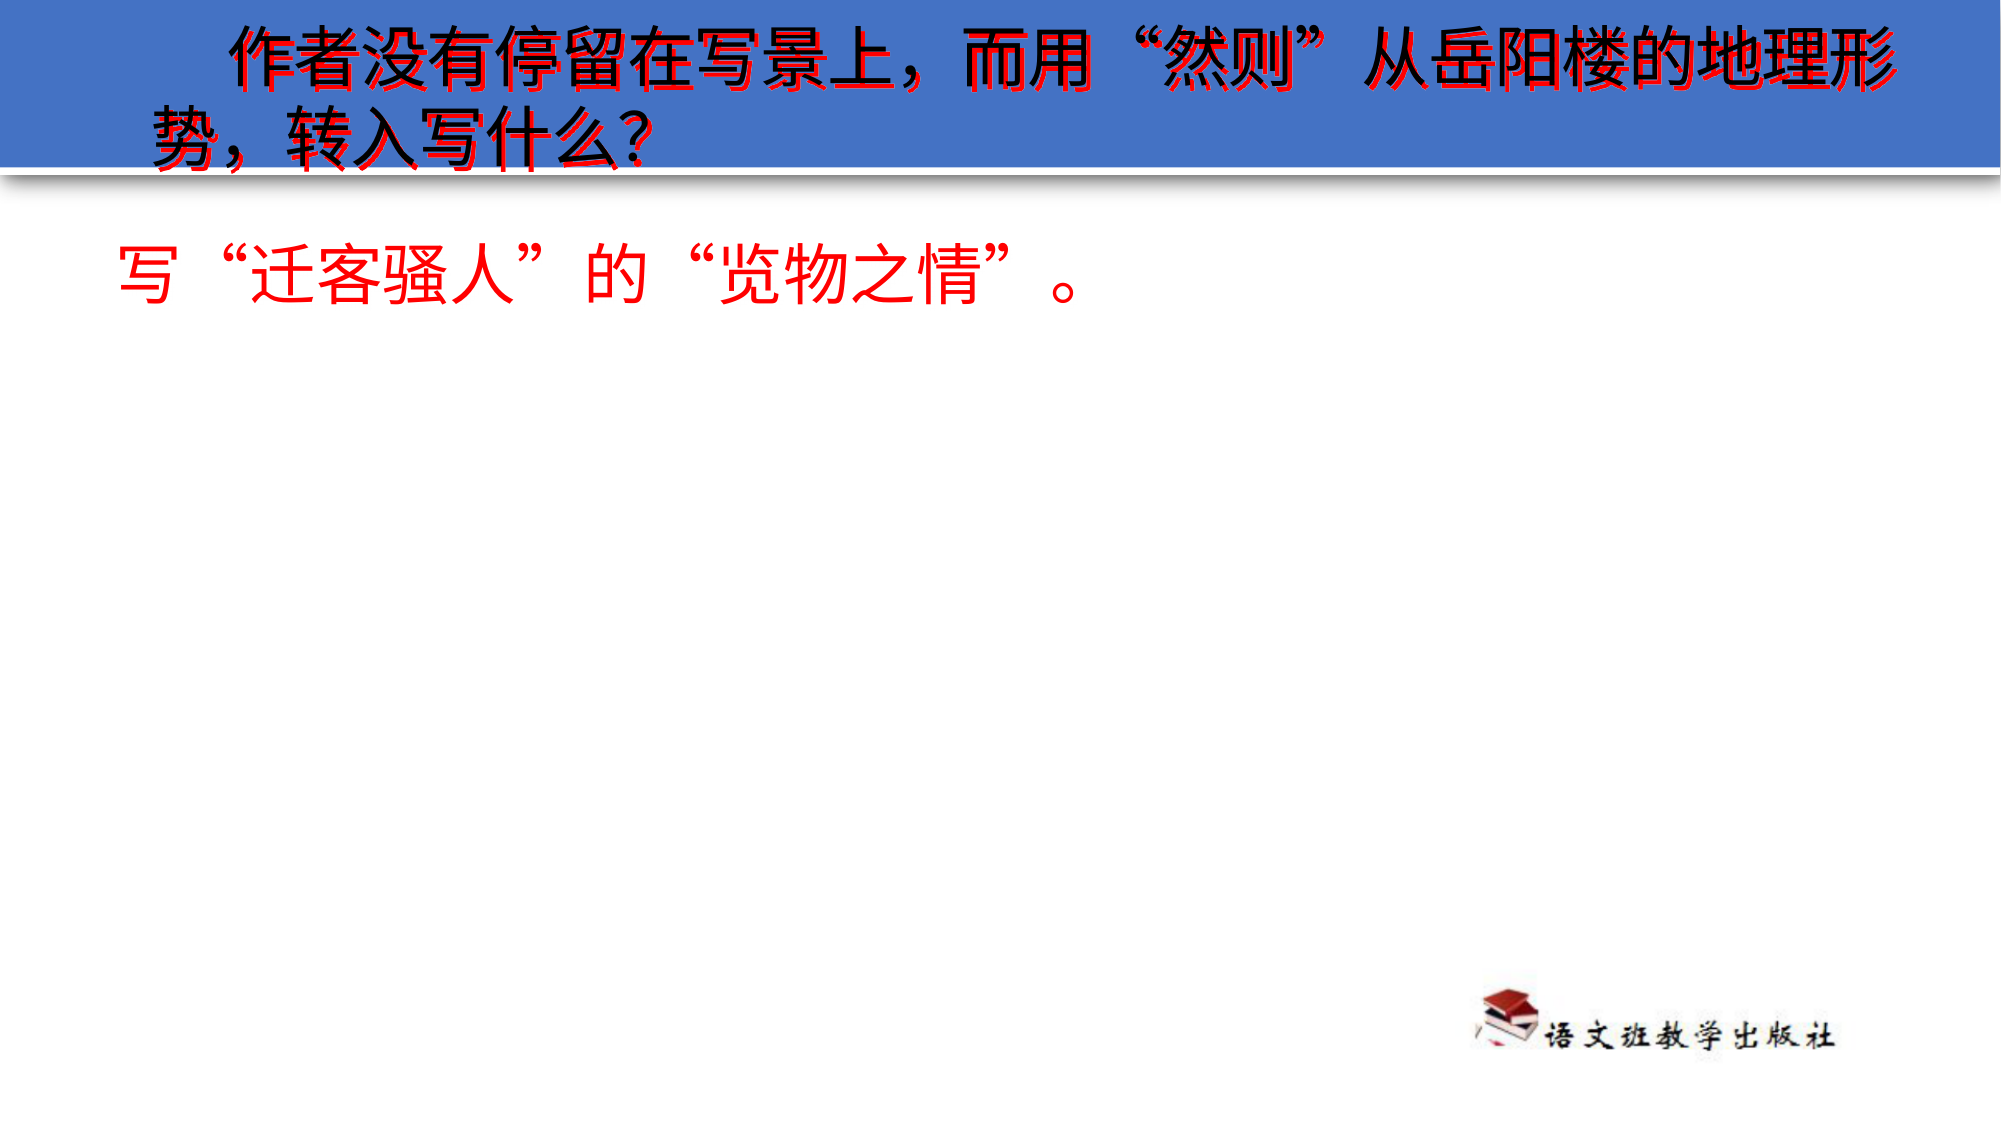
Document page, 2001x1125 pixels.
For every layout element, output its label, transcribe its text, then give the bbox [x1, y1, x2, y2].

text_box 写“迁客骚人”的“览物之情”。 [101, 226, 1141, 321]
picture [0, 0, 2001, 1125]
text_box 作者没有停留在写景上，而用“然则”从岳阳楼的地理形势，转入写什么？ [135, 7, 1965, 183]
